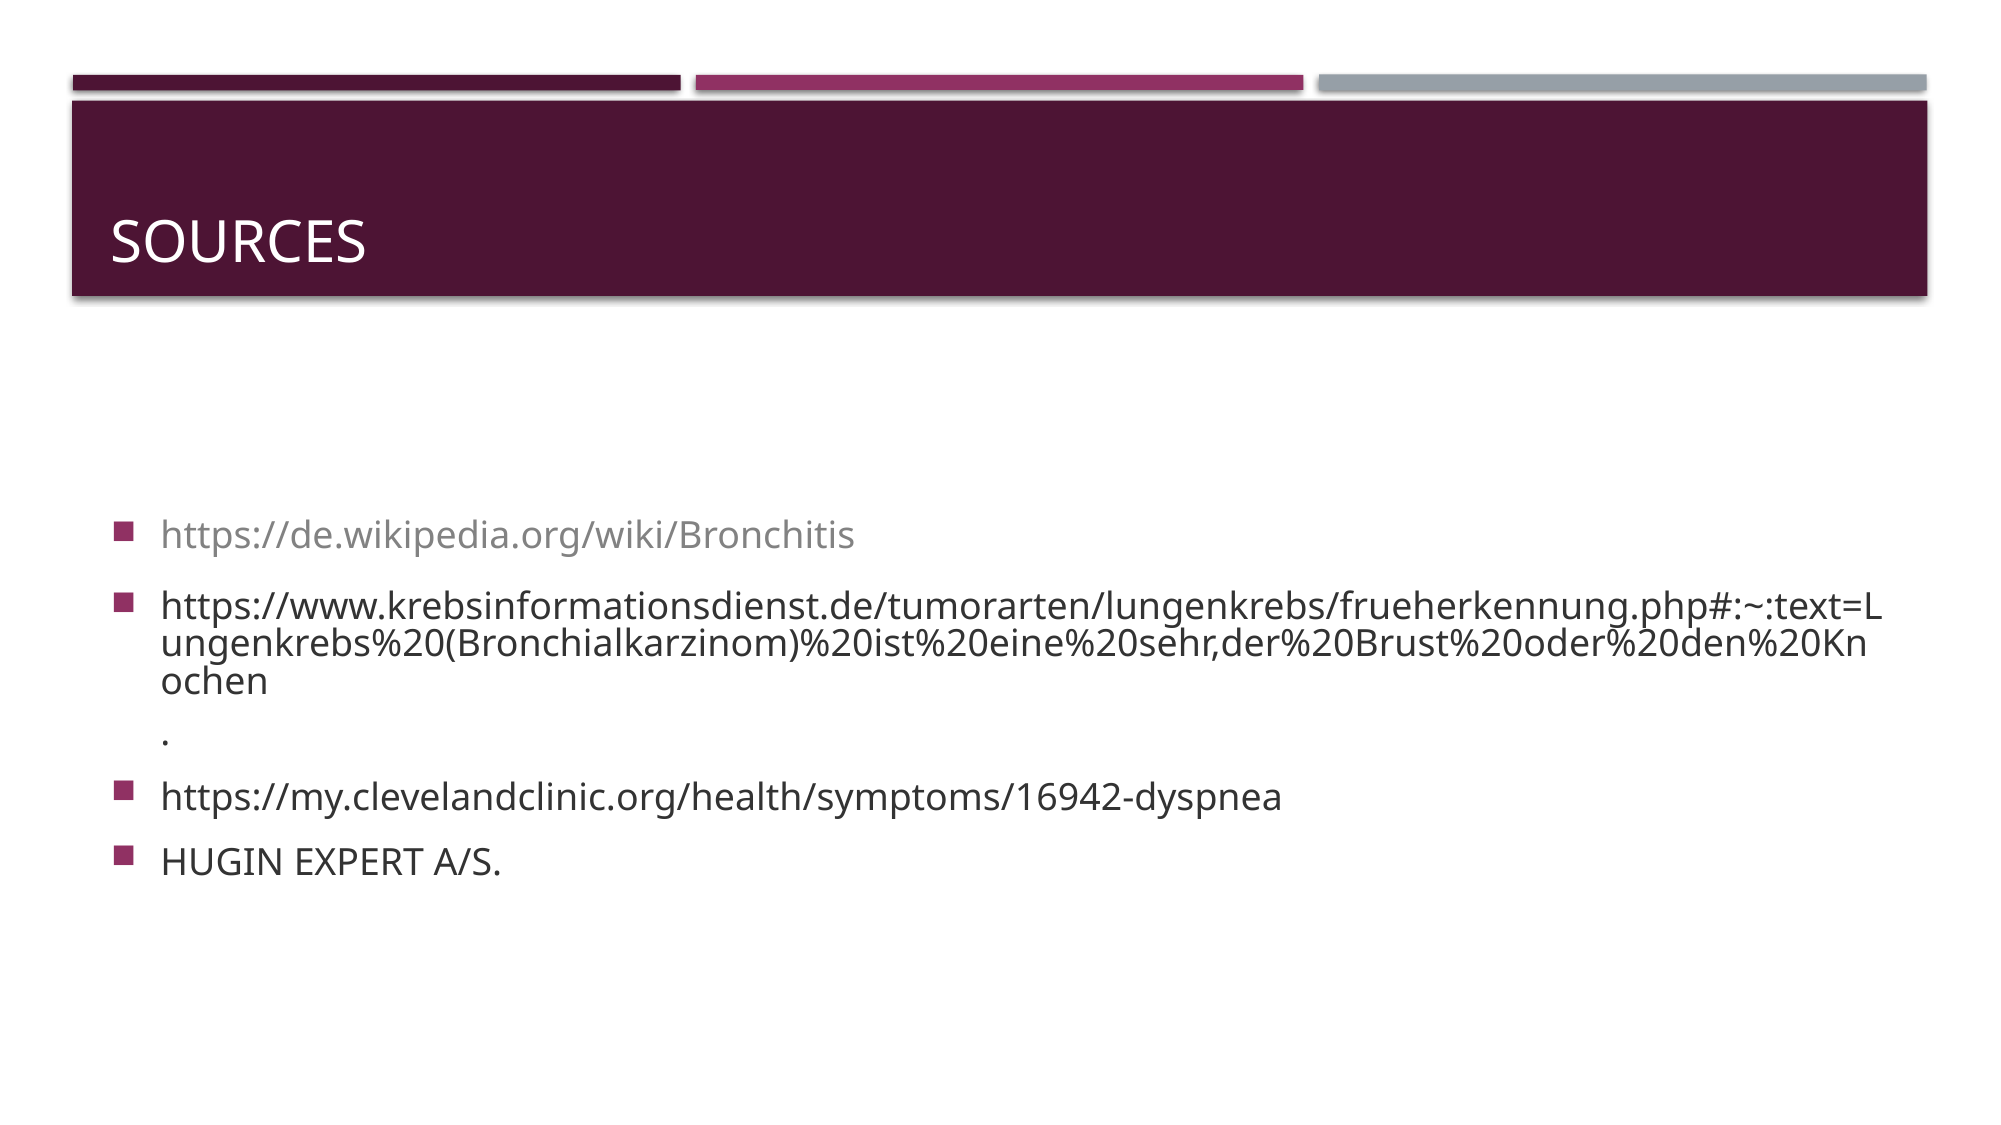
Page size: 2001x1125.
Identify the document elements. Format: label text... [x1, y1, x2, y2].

title Sources [95, 115, 1905, 282]
list https://de.wikipedia.org/wiki/Bronchitis https://www.krebsinformationsdienst.de/tumorarten/lungenkrebs/frueherkennung.php#:~:text=Lungenkrebs%20(Bronchialkarzinom)%20ist%20eine%20sehr,der%20Brust%20oder%20den%20Knochen. https://my.clevelandclinic.org/health/symptoms/16942-dyspnea HUGIN EXPERT A/S. [95, 357, 1905, 962]
